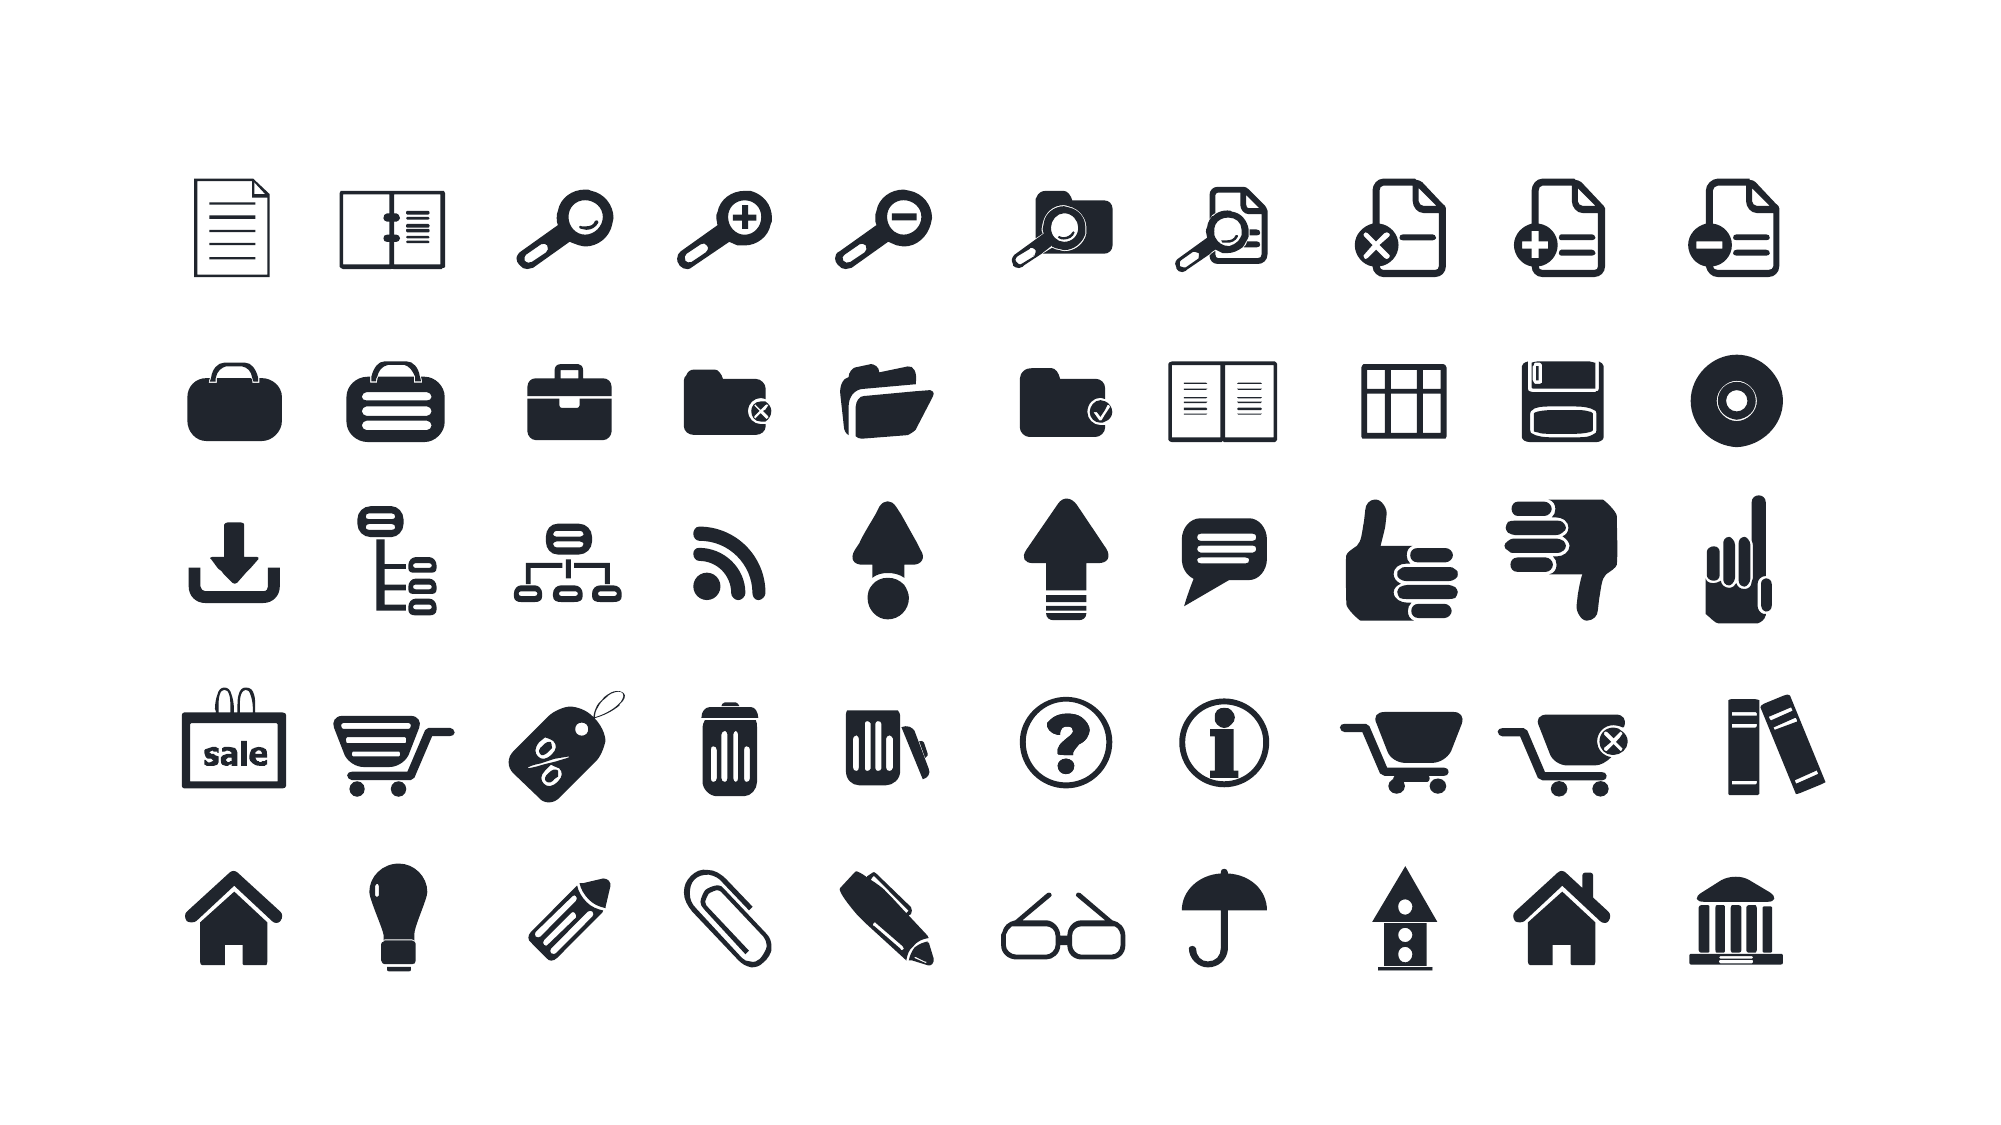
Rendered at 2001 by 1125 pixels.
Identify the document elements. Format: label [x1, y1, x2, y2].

text_box [1497, 728, 1535, 772]
text_box [339, 190, 446, 270]
text_box [508, 690, 625, 803]
text_box [1179, 698, 1270, 788]
text_box [181, 687, 287, 789]
text_box [845, 710, 932, 786]
text_box [516, 189, 614, 270]
text_box [701, 702, 759, 797]
text_box [1175, 186, 1268, 273]
text_box [683, 869, 772, 968]
text_box [1690, 354, 1783, 448]
text_box [693, 526, 766, 601]
text_box [1345, 499, 1458, 621]
text_box [855, 390, 934, 439]
text_box [835, 189, 933, 270]
text_box [331, 715, 455, 797]
text_box [1705, 495, 1766, 624]
text_box [1504, 499, 1618, 621]
text_box [513, 523, 622, 602]
text_box [849, 499, 926, 620]
text_box [1011, 190, 1113, 269]
text_box [369, 863, 428, 972]
text_box [194, 178, 270, 278]
text_box [1339, 711, 1465, 794]
text_box [1728, 694, 1826, 796]
text_box [527, 364, 612, 441]
text_box [528, 885, 604, 961]
text_box [1181, 868, 1267, 968]
text_box [1689, 875, 1783, 965]
text_box [1513, 178, 1606, 278]
text_box [188, 522, 280, 604]
text_box [184, 870, 283, 966]
text_box [346, 361, 445, 443]
text_box [579, 878, 611, 909]
text_box [1019, 696, 1113, 789]
text_box [1372, 866, 1438, 971]
text_box [1535, 714, 1628, 797]
text_box [1761, 578, 1772, 612]
text_box [1688, 178, 1780, 278]
text_box [840, 364, 917, 436]
text_box [1354, 178, 1446, 278]
text_box [357, 506, 437, 616]
text_box [187, 362, 282, 442]
text_box [1168, 361, 1278, 443]
text_box [1361, 364, 1447, 439]
text_box [1001, 892, 1126, 960]
text_box [677, 190, 772, 270]
text_box [836, 870, 935, 967]
text_box [1521, 361, 1604, 443]
text_box [1021, 496, 1112, 621]
text_box [1181, 518, 1267, 607]
text_box [1019, 368, 1113, 437]
text_box [1512, 870, 1611, 966]
text_box [683, 369, 772, 435]
